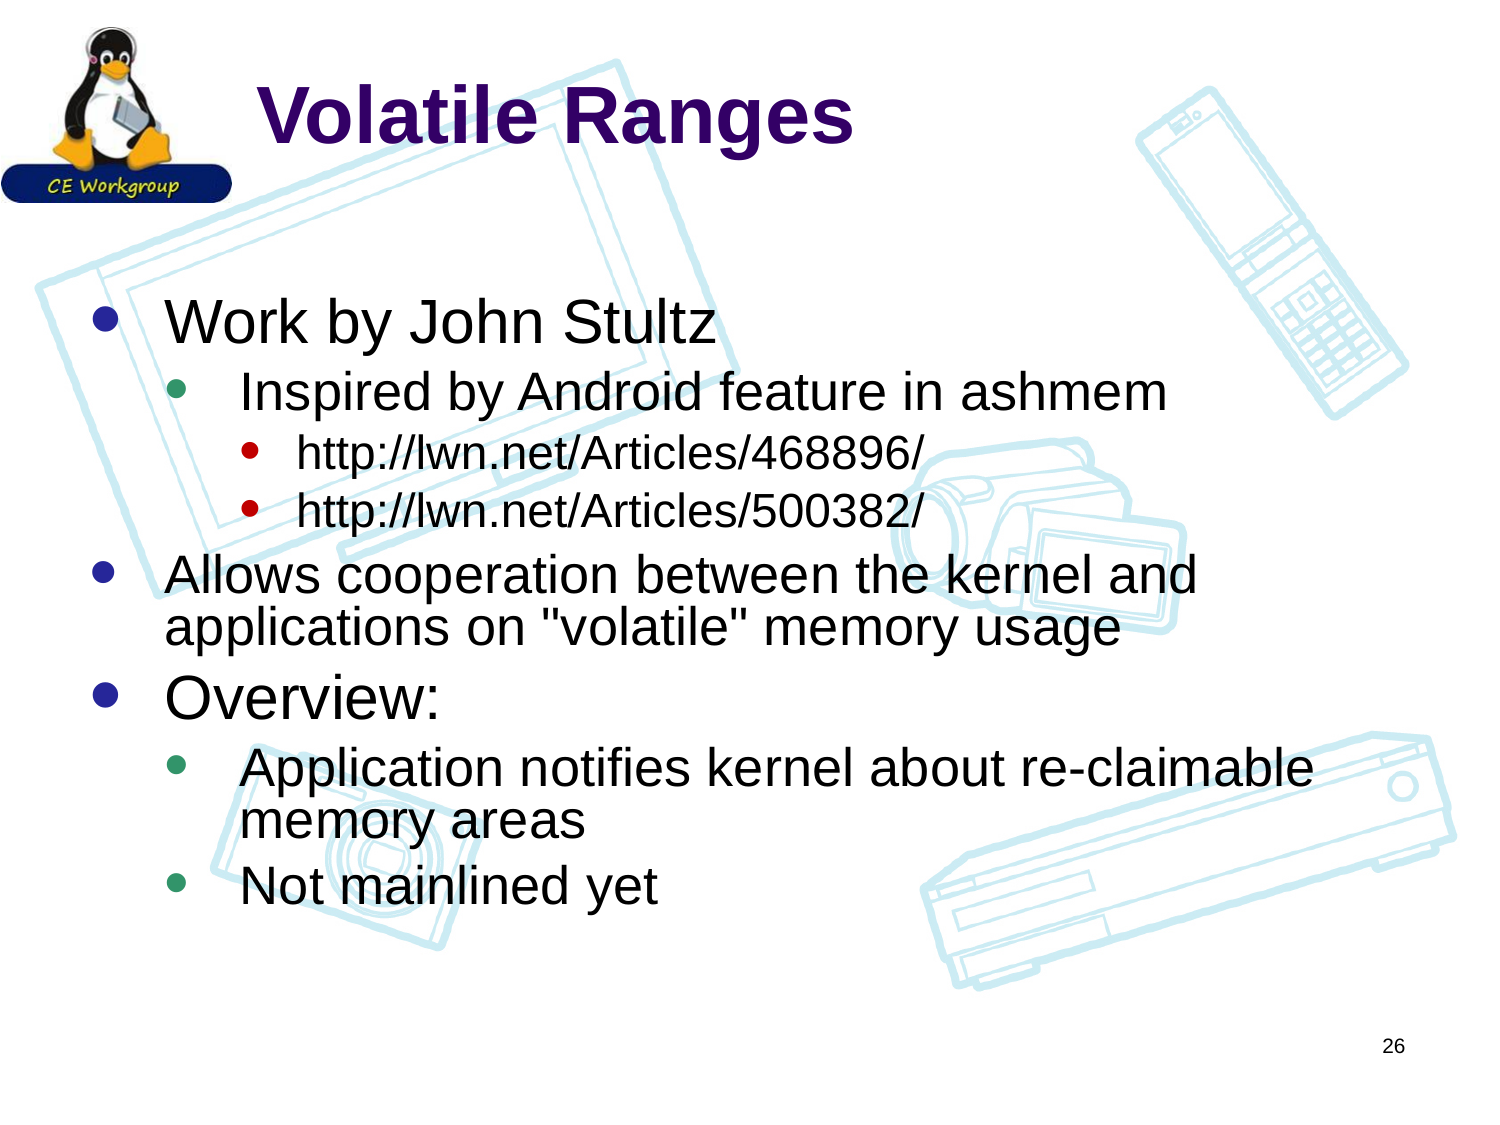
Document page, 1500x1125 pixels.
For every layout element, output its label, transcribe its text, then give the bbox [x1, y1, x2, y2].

slide_number 26 [1074, 1025, 1420, 1096]
list Work by John Stultz Inspired by Android feature in ashmem http://lwn.net/Articles/468896/ http://lwn.net/Articles/500382/ Allows cooperation between the kernel and applications on "volatile" memory usage Overview: Application notifies kernel about re-claimable memory areas Not mainlined yet [75, 287, 1420, 1007]
title Volatile Ranges [242, 19, 1475, 227]
picture [0, 0, 1500, 1063]
